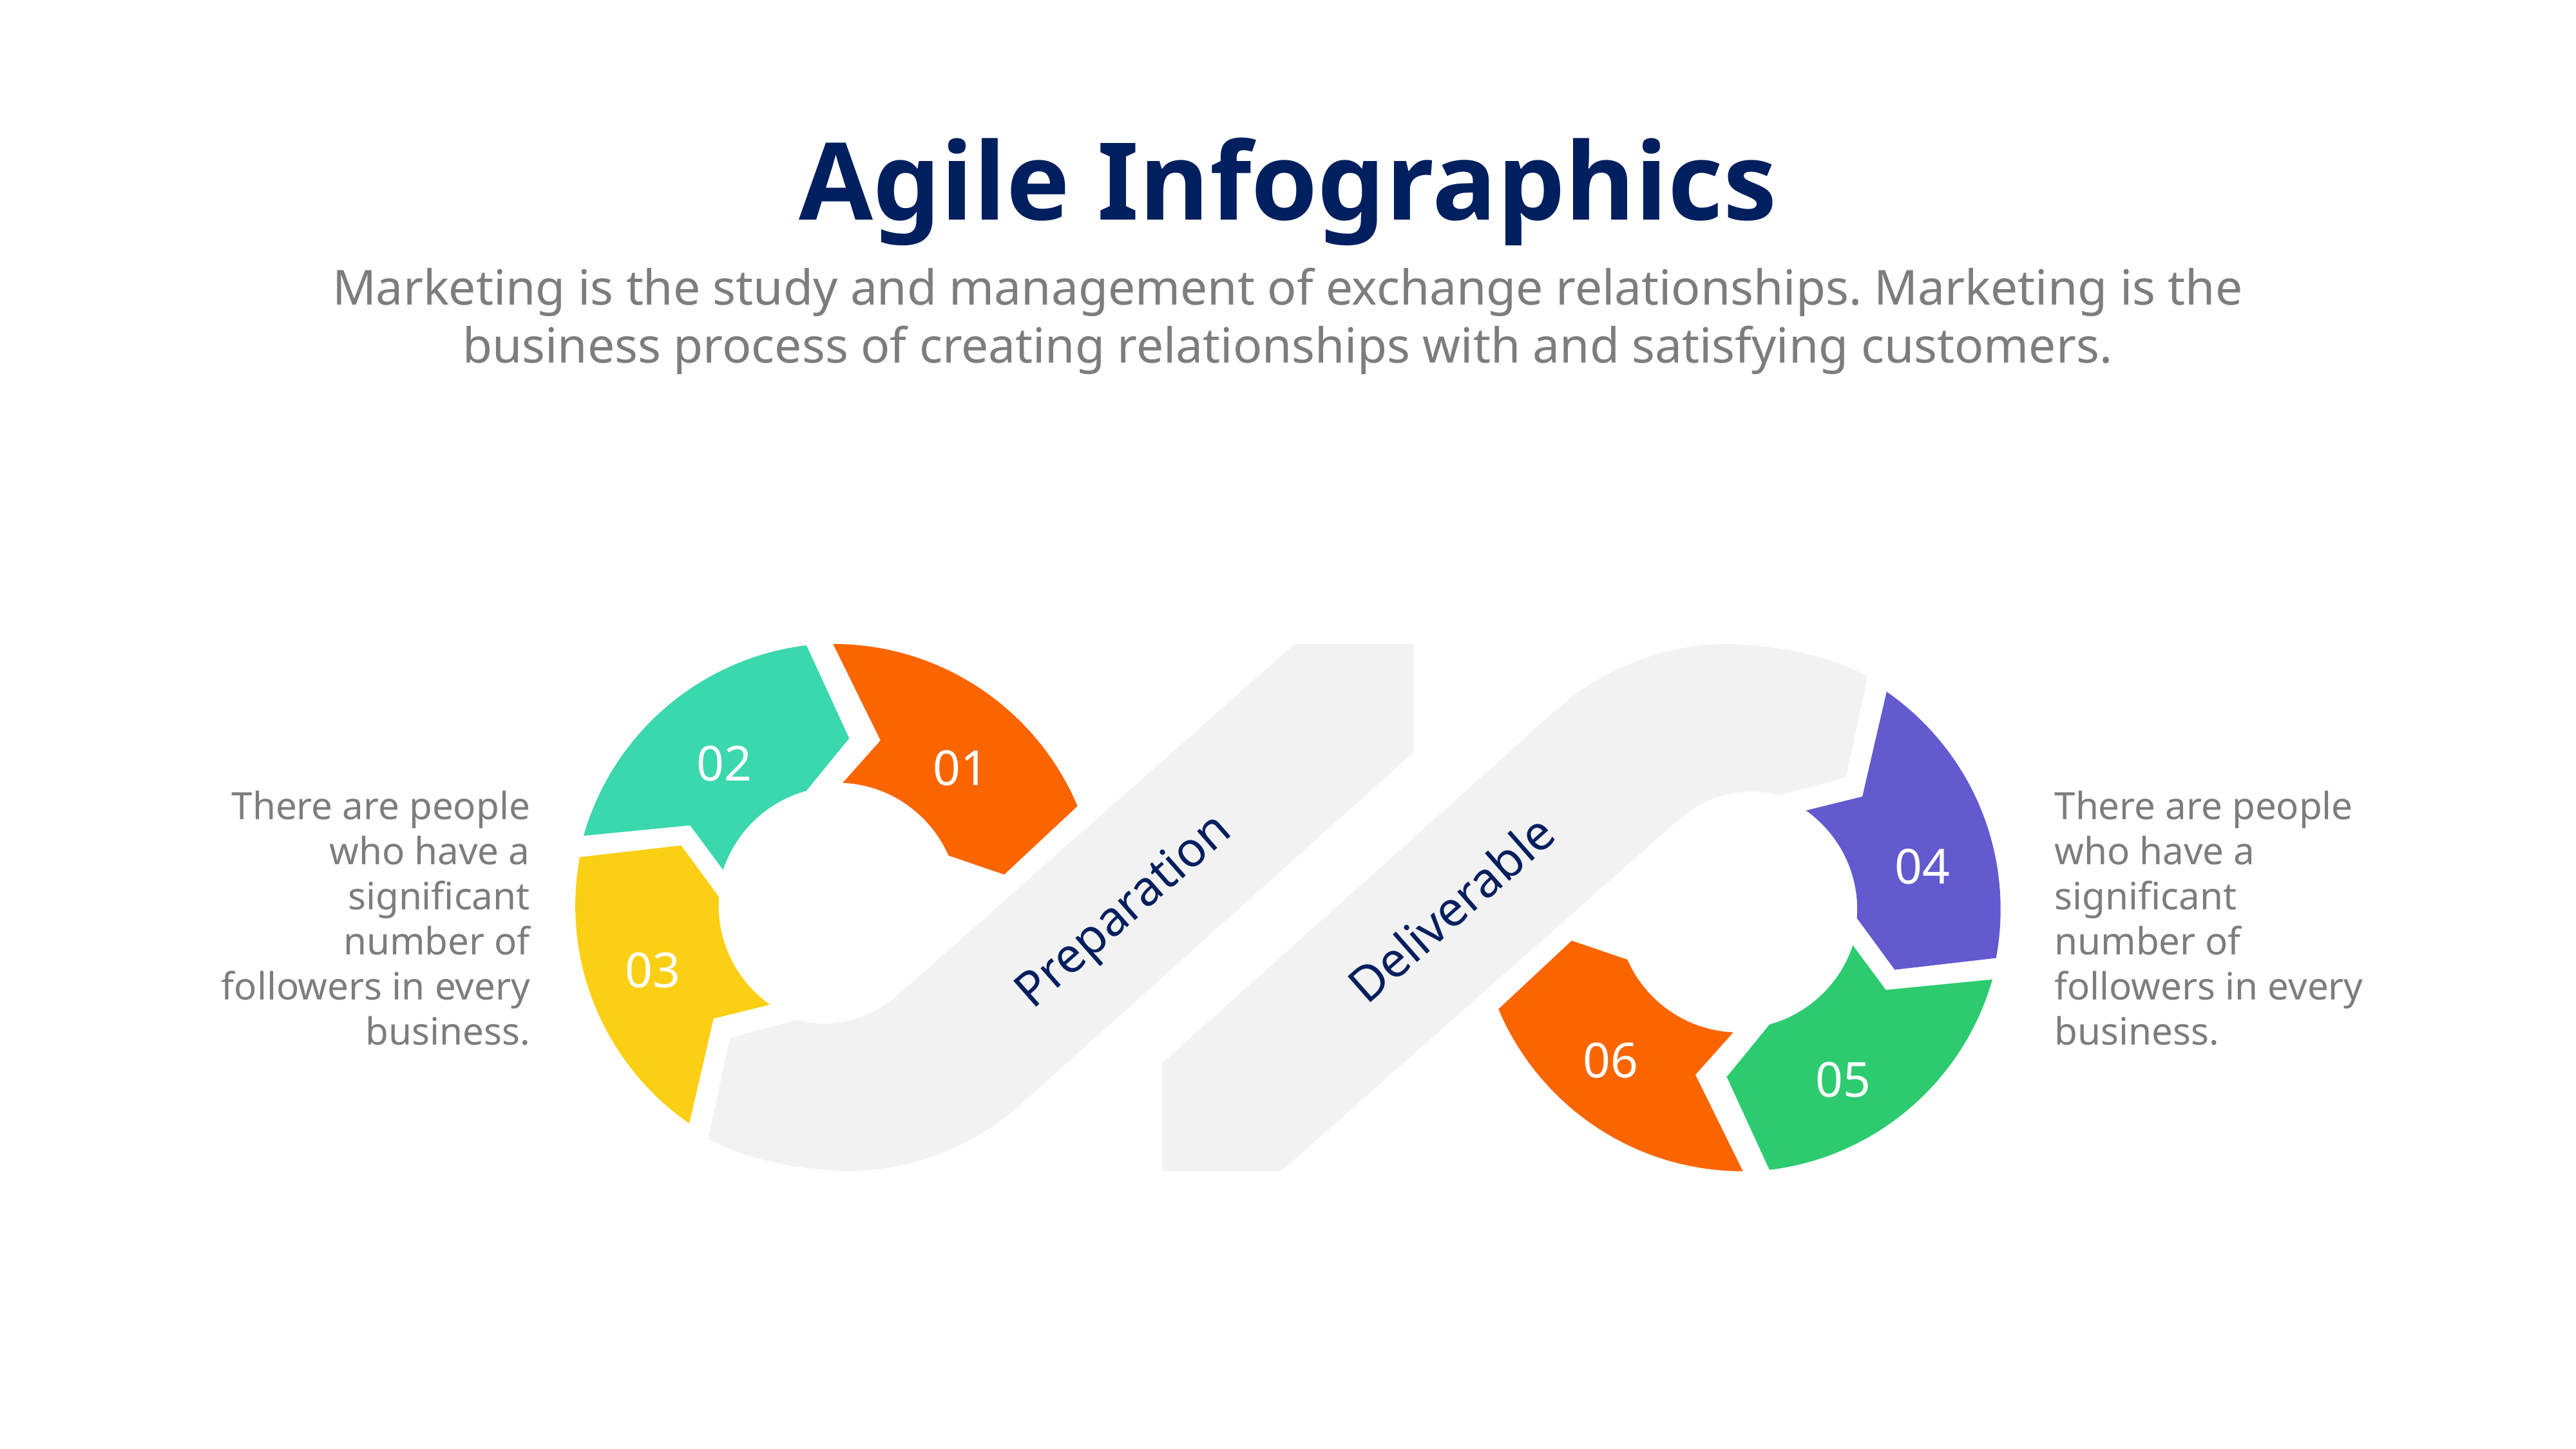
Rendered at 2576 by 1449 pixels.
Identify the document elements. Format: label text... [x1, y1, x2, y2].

text_box 02 [676, 728, 772, 796]
text_box 06 [1563, 1025, 1659, 1093]
text_box Deliverable [1286, 757, 1614, 1057]
text_box 03 [605, 934, 701, 1002]
text_box [1162, 643, 1868, 1171]
text_box [708, 643, 1414, 1171]
text_box Agile Infographics [789, 108, 1787, 247]
text_box Preparation [957, 757, 1284, 1057]
text_box 05 [1795, 1044, 1891, 1112]
text_box [1806, 692, 2001, 970]
text_box Marketing is the study and management of exchange relationships. Marketing is the business process of creating relationships with and satisfying customers. [281, 251, 2295, 377]
text_box [583, 645, 850, 870]
text_box There are people who have a significant number of followers in every business. [193, 777, 540, 1057]
text_box 01 [913, 732, 1009, 800]
text_box There are people who have a significant number of followers in every business. [2045, 777, 2391, 1057]
text_box [575, 845, 770, 1124]
text_box [1498, 940, 1743, 1171]
text_box [833, 643, 1078, 875]
text_box 04 [1875, 831, 1970, 898]
text_box [1726, 945, 1992, 1170]
